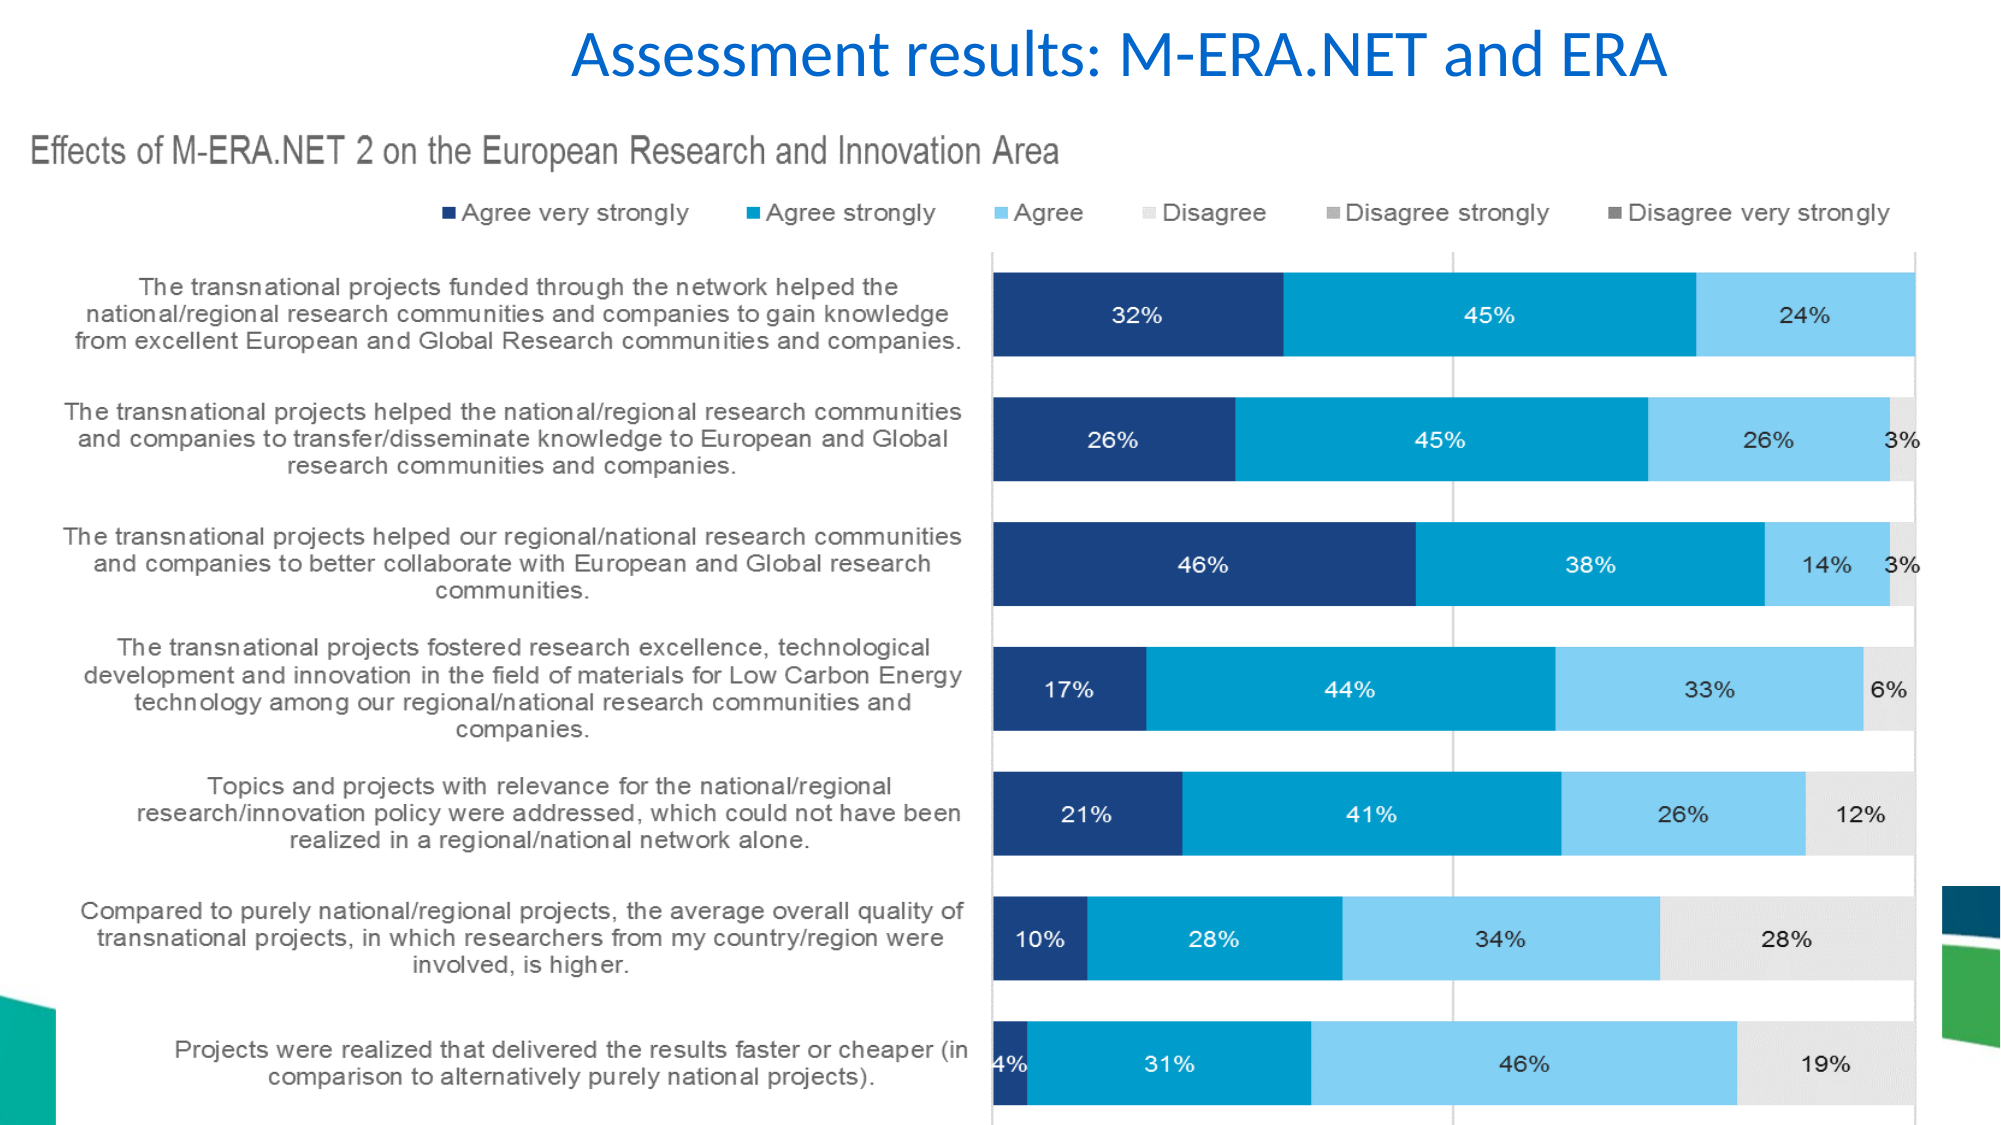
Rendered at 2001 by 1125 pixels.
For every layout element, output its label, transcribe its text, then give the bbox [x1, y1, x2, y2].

picture [0, 122, 2001, 1125]
text_box Assessment results: M-ERA.NET and ERA [325, 16, 1914, 87]
